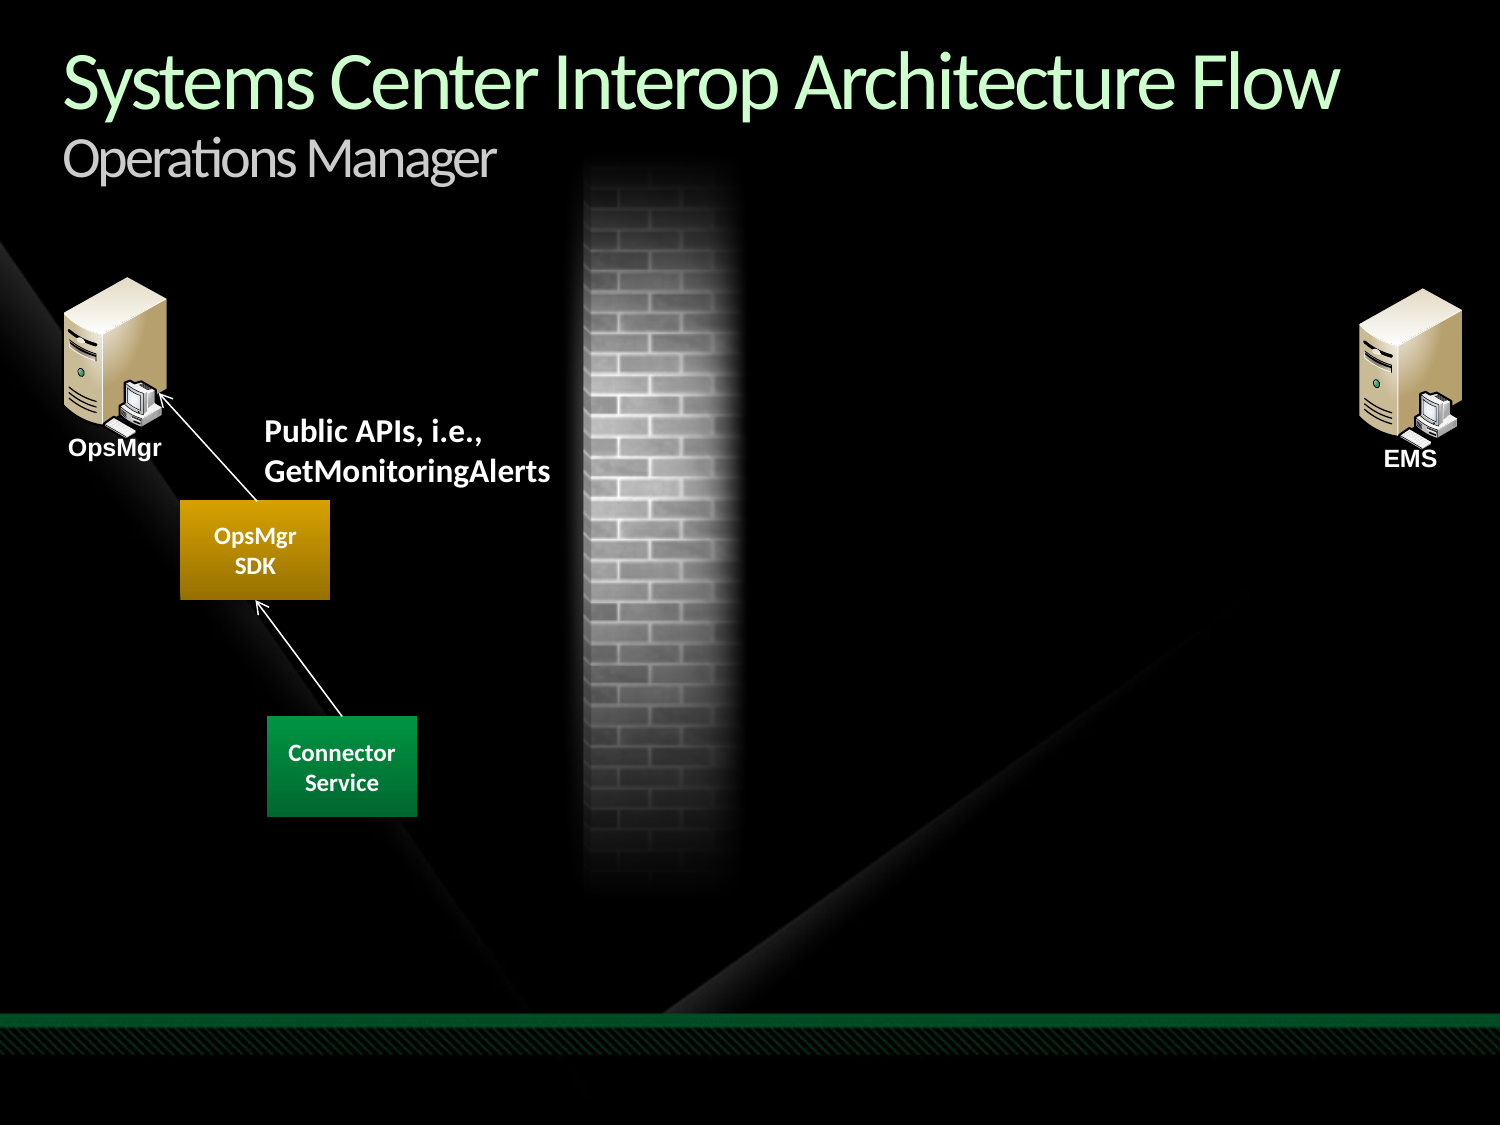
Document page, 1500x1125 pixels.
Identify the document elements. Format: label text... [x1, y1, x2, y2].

text_box Public APIs, i.e., GetMonitoringAlerts [265, 401, 554, 497]
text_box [1355, 271, 1470, 475]
title Systems Center Interop Architecture Flow Operations Manager [62, 37, 1438, 147]
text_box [153, 397, 263, 497]
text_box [53, 271, 177, 475]
picture [0, 0, 1500, 1125]
text_box Connector Service [267, 716, 418, 817]
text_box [240, 614, 358, 702]
text_box OpsMgr SDK [180, 499, 331, 601]
